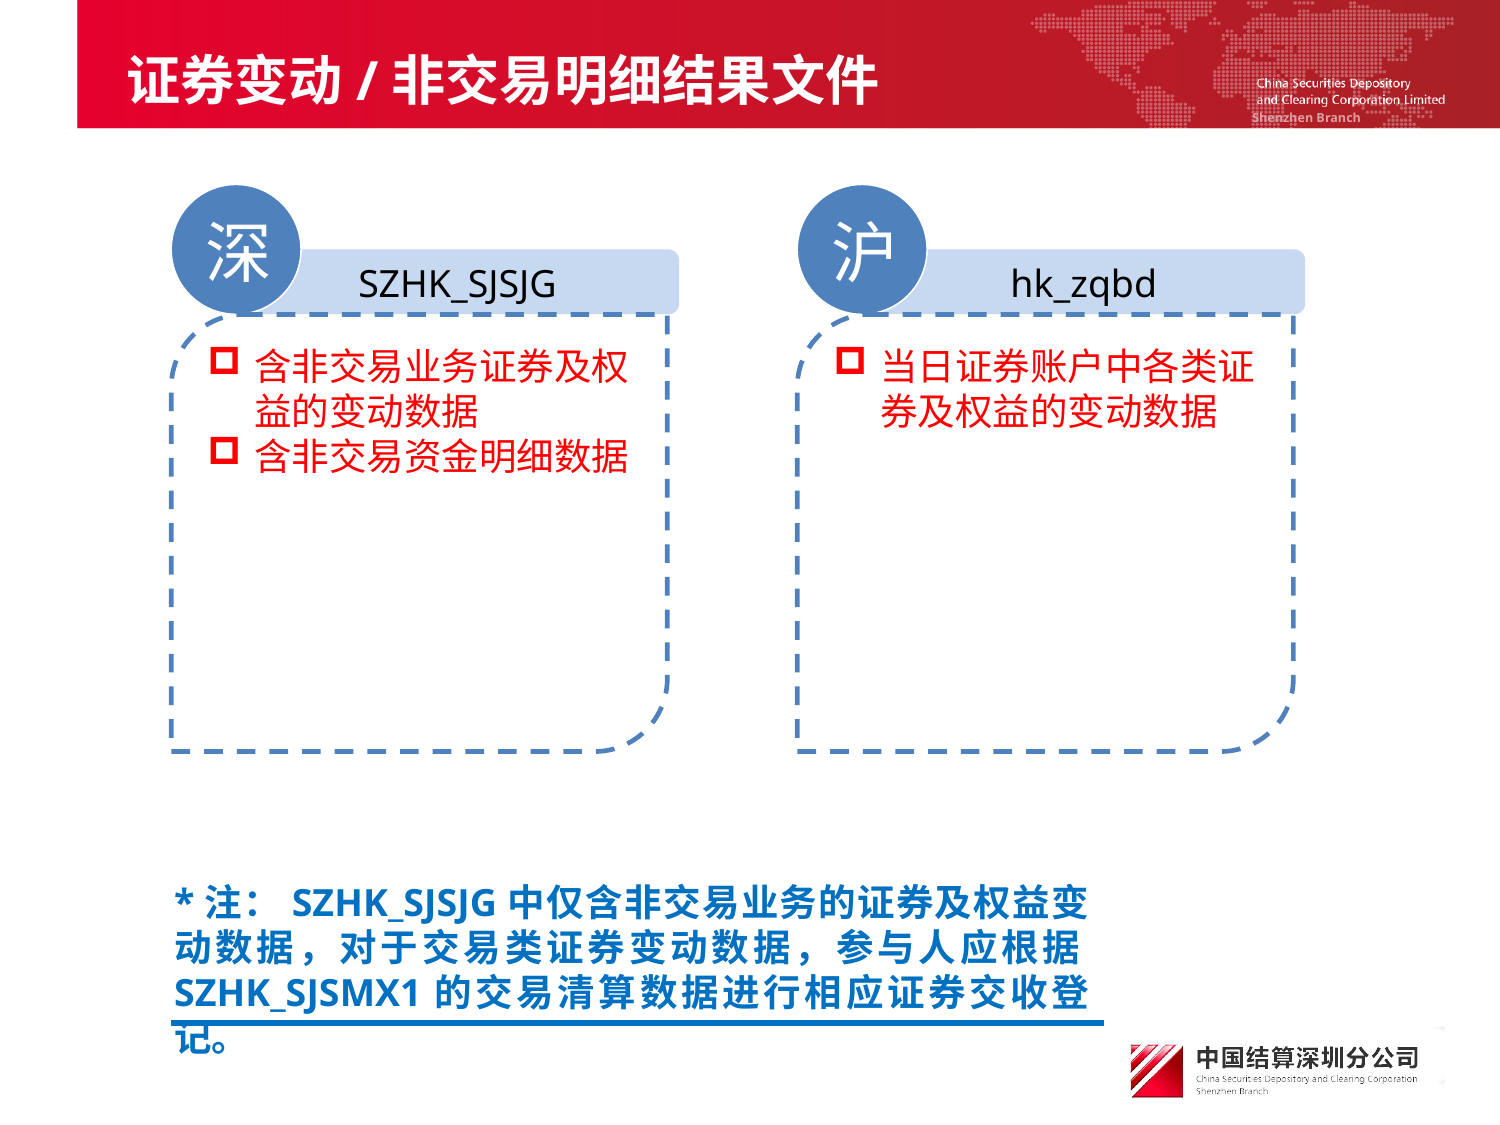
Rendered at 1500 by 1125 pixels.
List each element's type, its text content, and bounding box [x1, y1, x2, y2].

picture [0, 0, 1500, 1125]
title 证券变动/非交易明细结果文件 [110, 31, 1495, 119]
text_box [170, 184, 1306, 752]
text_box *注：SZHK_SJSJG中仅含非交易业务的证券及权益变动数据，对于交易类证券变动数据，参与人应根据SZHK_SJSMX1的交易清算数据进行相应证券交收登记。 [159, 871, 1105, 1067]
